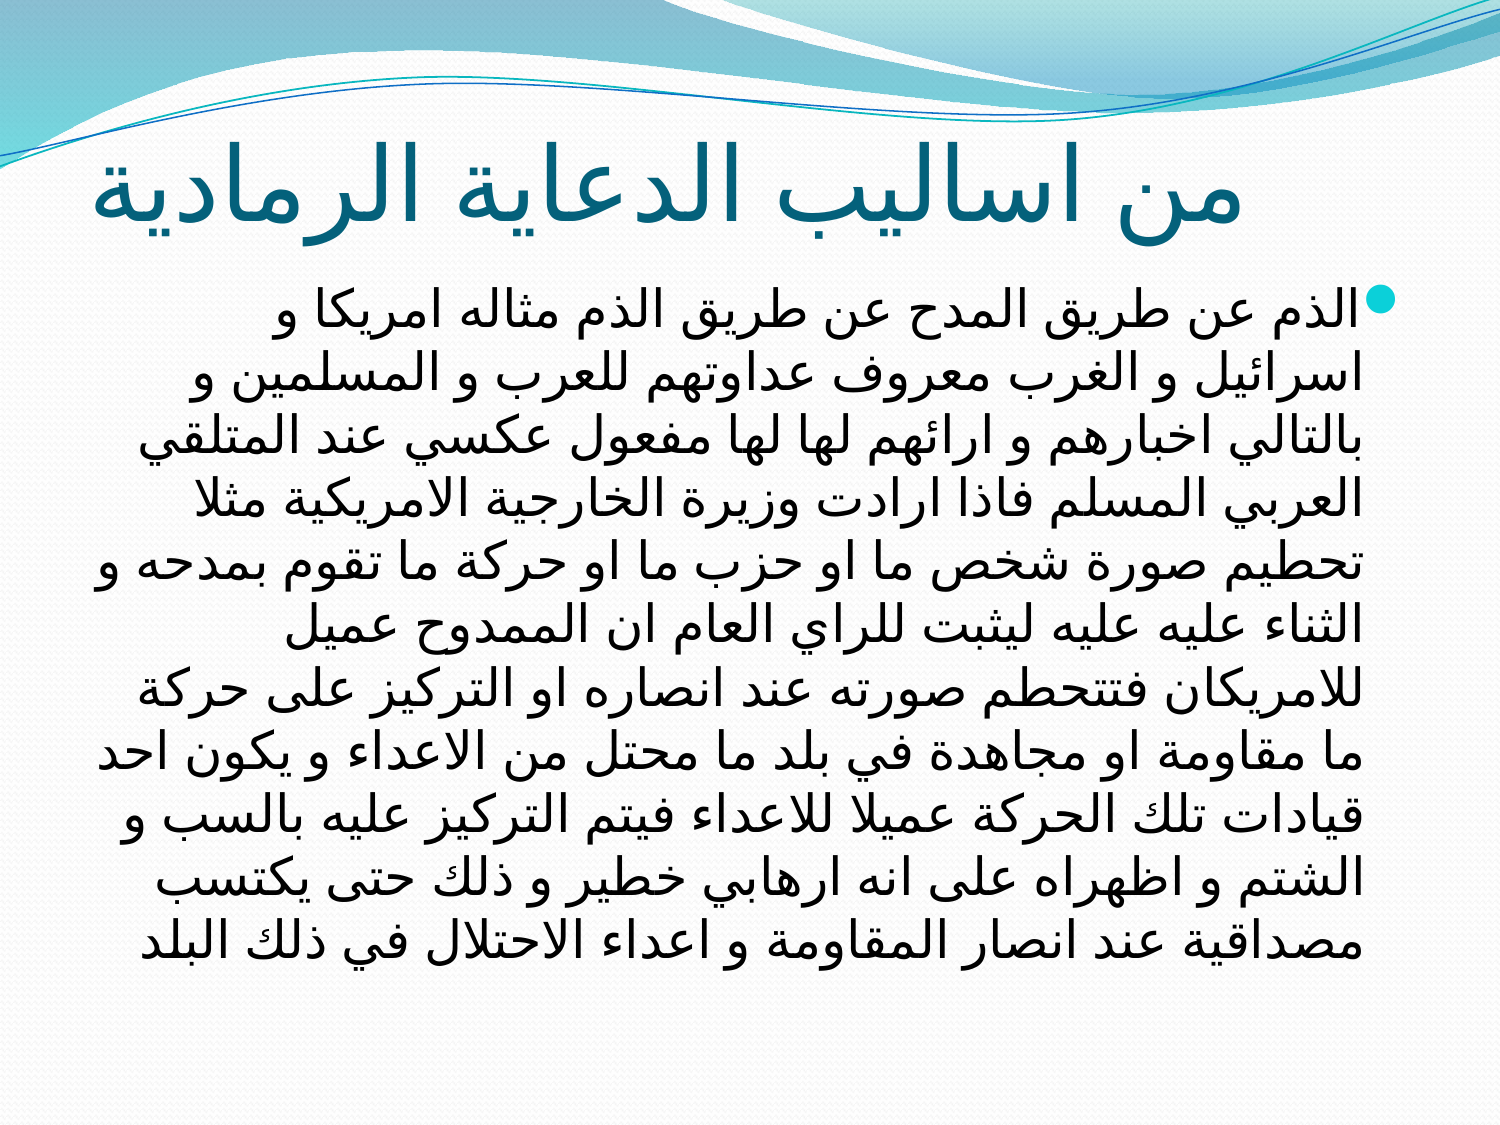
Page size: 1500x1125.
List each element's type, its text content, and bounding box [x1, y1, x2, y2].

list الذم عن طريق المدح عن طريق الذم مثاله امريكا و اسرائيل و الغرب معروف عداوتهم للعرب و المسلمين و بالتالي اخبارهم و ارائهم لها لها مفعول عكسي عند المتلقي العربي المسلم فاذا ارادت وزيرة الخارجية الامريكية مثلا تحطيم صورة شخص ما او حزب ما او حركة ما تقوم بمدحه و الثناء عليه عليه ليثبت للراي العام ان الممدوح عميل للامريكان فتتحطم صورته عند انصاره او التركيز على حركة ما مقاومة او مجاهدة في بلد ما محتل من الاعداء و يكون احد قيادات تلك الحركة عميلا للاعداء فيتم التركيز عليه بالسب و الشتم و اظهراه على انه ارهابي خطير و ذلك حتى يكتسب مصداقية عند انصار المقاومة و اعداء الاحتلال في ذلك البلد [75, 267, 1425, 1038]
title من اساليب الدعاية الرمادية​ [88, 54, 1439, 243]
